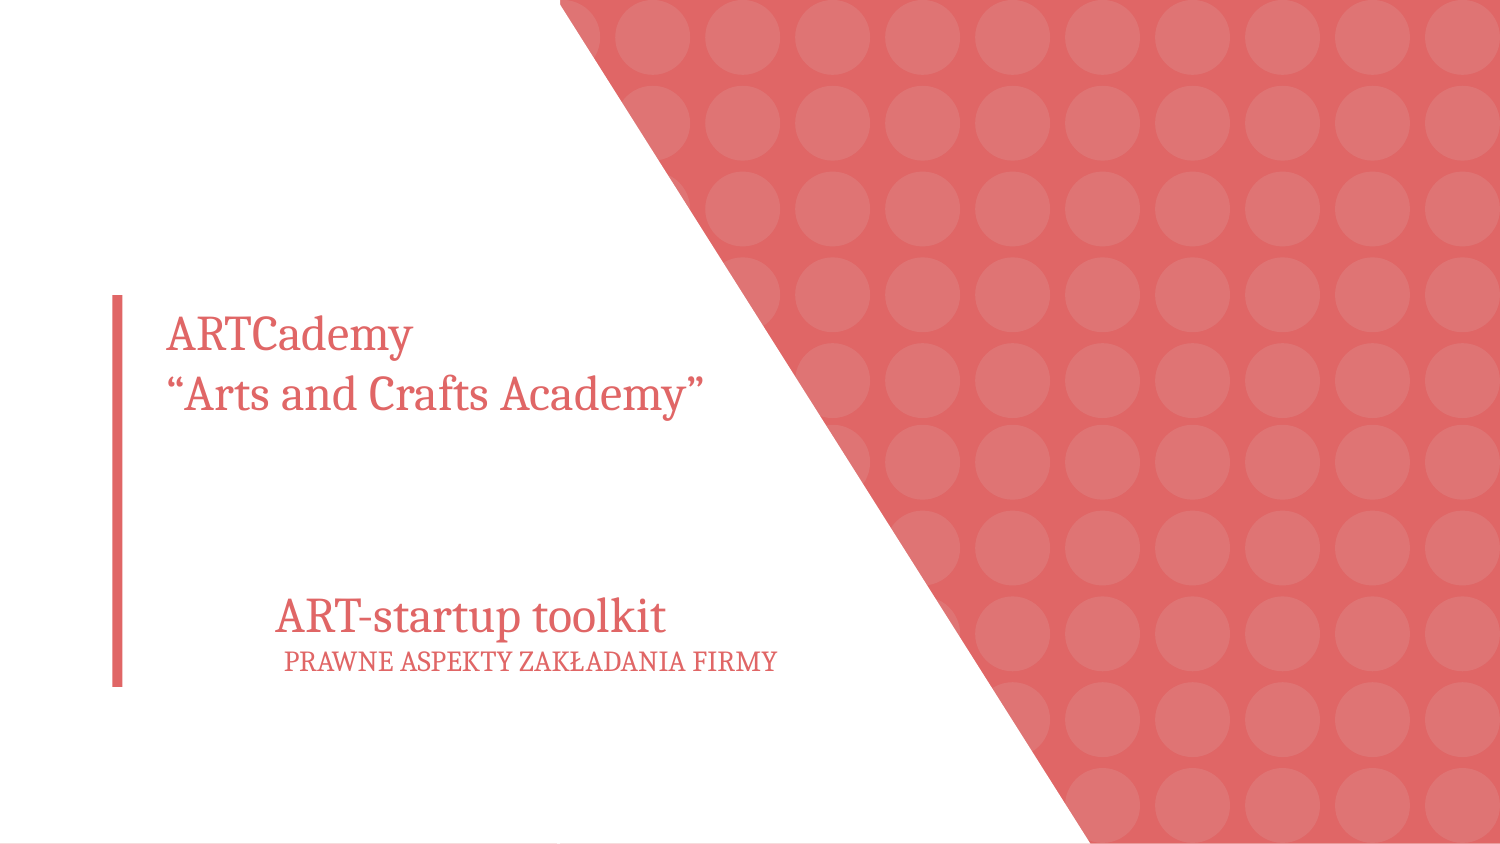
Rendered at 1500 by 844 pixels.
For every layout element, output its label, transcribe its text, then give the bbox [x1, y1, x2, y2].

text_box ART-startup toolkit PRAWNE ASPEKTY ZAKŁADANIA FIRMY [260, 574, 793, 685]
title ARTCademy “Arts and Crafts Academy” [151, 330, 785, 436]
subtitle [151, 449, 968, 701]
